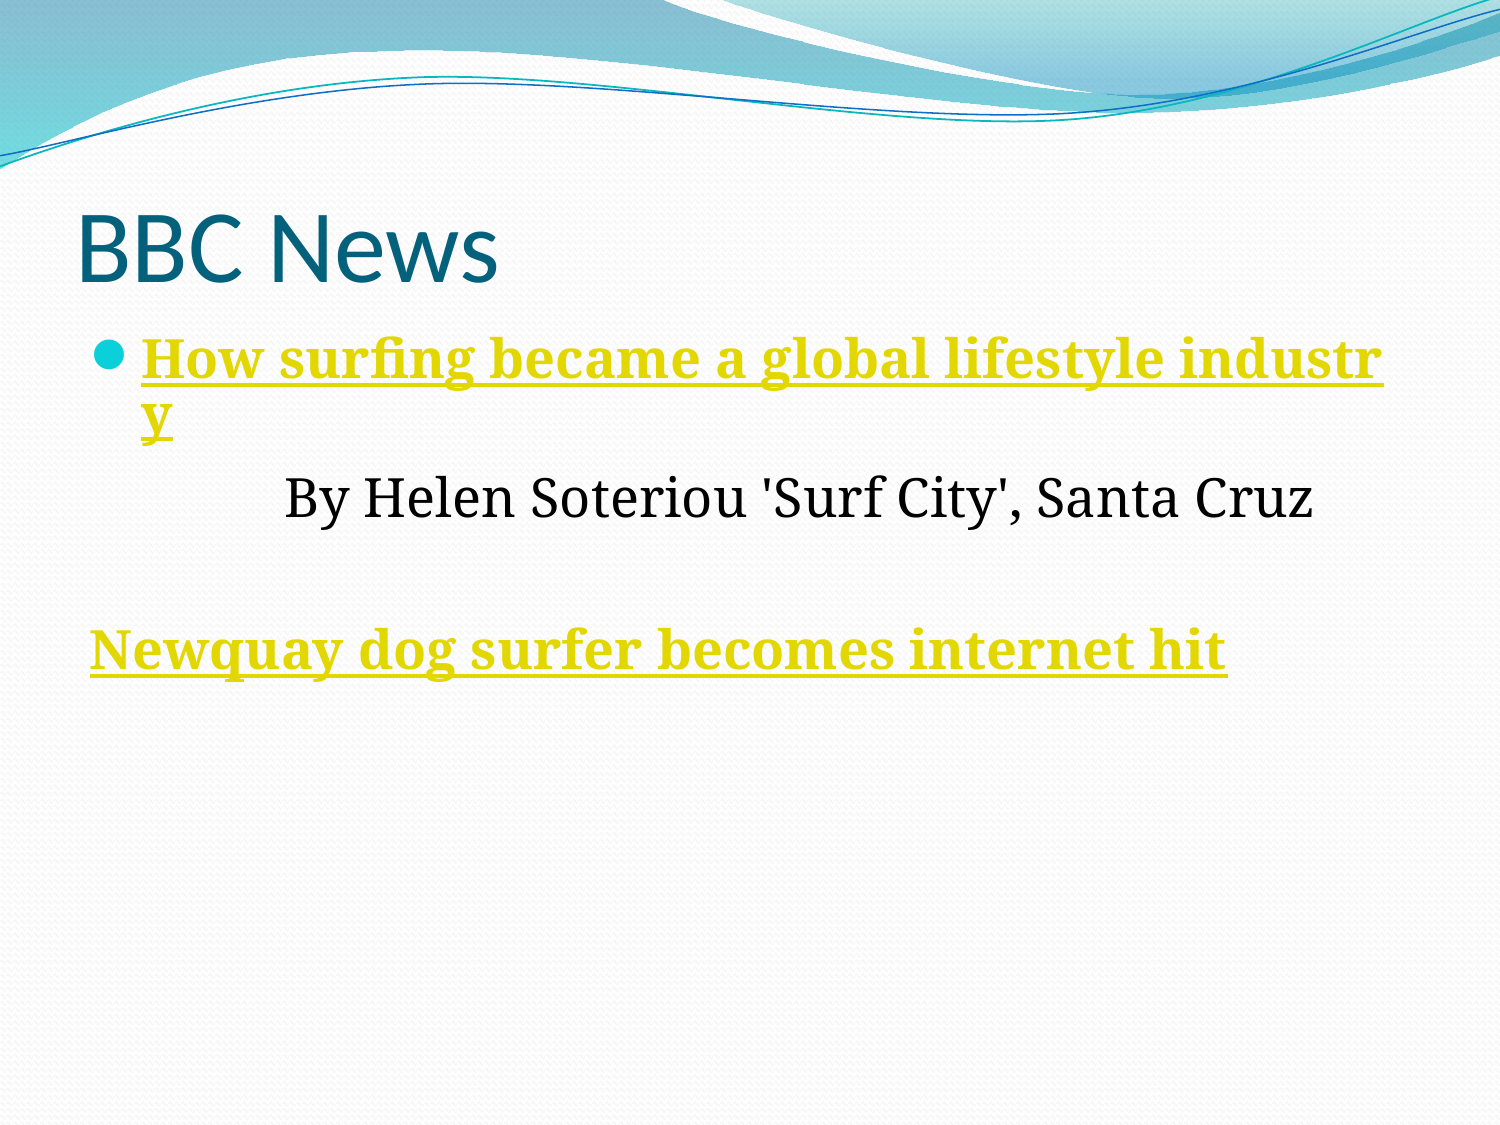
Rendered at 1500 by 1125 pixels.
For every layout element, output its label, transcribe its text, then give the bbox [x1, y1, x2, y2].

title BBC News [75, 115, 1425, 303]
list How surfing became a global lifestyle industry By Helen Soteriou 'Surf City', Santa Cruz Newquay dog surfer becomes internet hit [75, 317, 1425, 1038]
